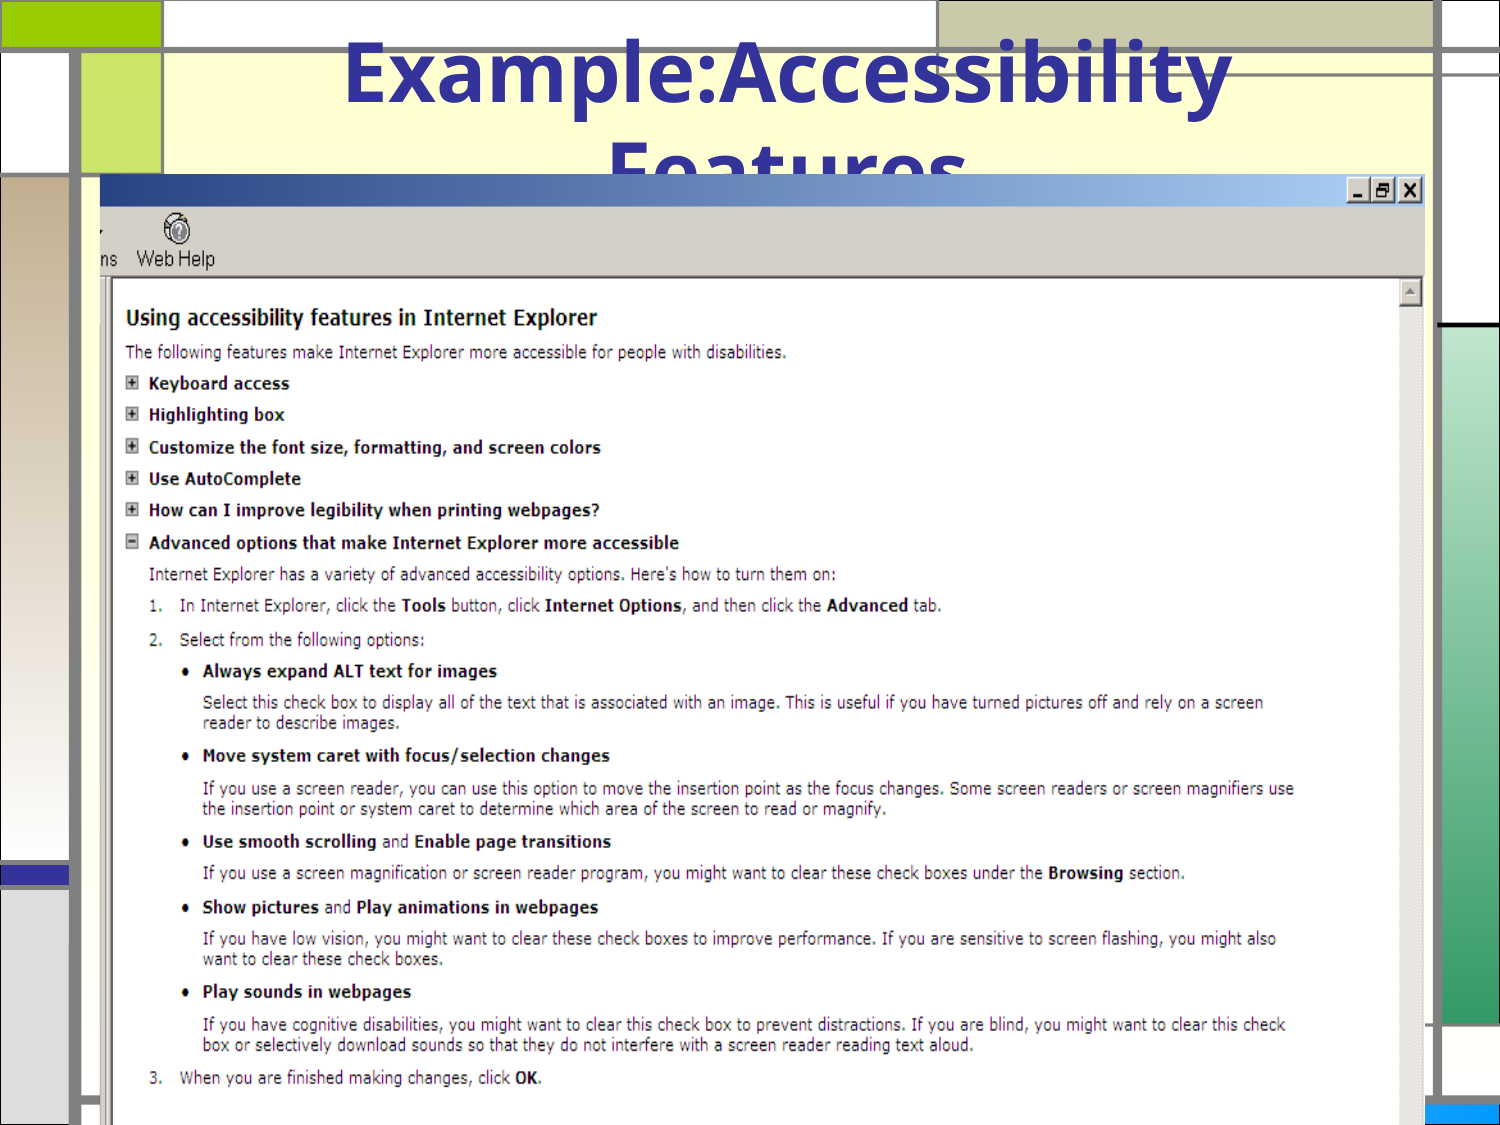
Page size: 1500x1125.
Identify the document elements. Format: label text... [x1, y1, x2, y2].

title Example:Accessibility Features [149, 24, 1426, 174]
picture [99, 174, 1426, 1125]
